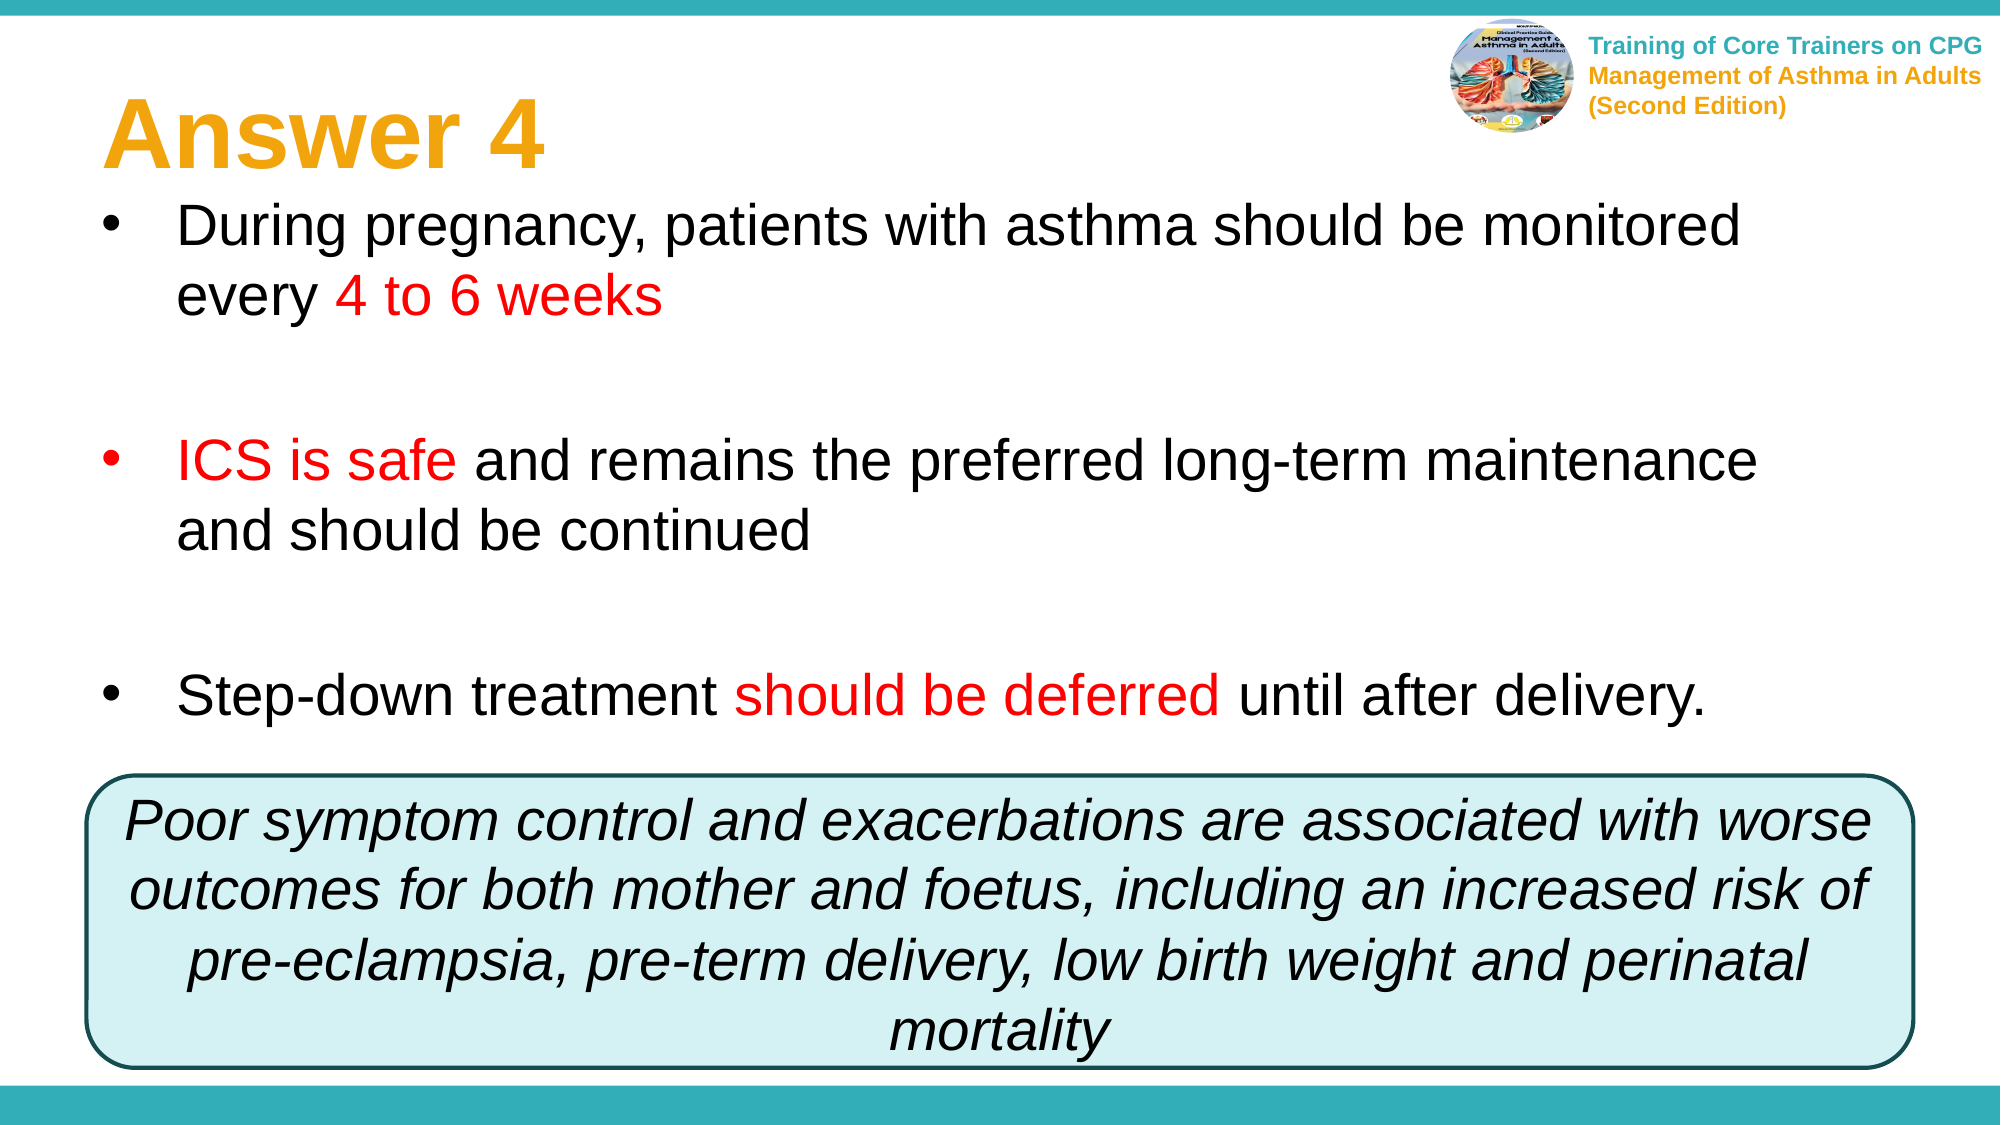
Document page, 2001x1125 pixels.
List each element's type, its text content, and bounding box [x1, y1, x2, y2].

text_box Poor symptom control and exacerbations are associated with worse outcomes for both mother and foetus, including an increased risk of pre-eclampsia, pre-term delivery, low birth weight and perinatal mortality [84, 773, 1916, 1070]
text_box During pregnancy, patients with asthma should be monitored every 4 to 6 weeks ICS is safe and remains the preferred long-term maintenance and should be continued Step-down treatment should be deferred until after delivery. [86, 179, 1842, 735]
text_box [1449, 18, 2000, 133]
list Answer 4 [3, 65, 2000, 192]
